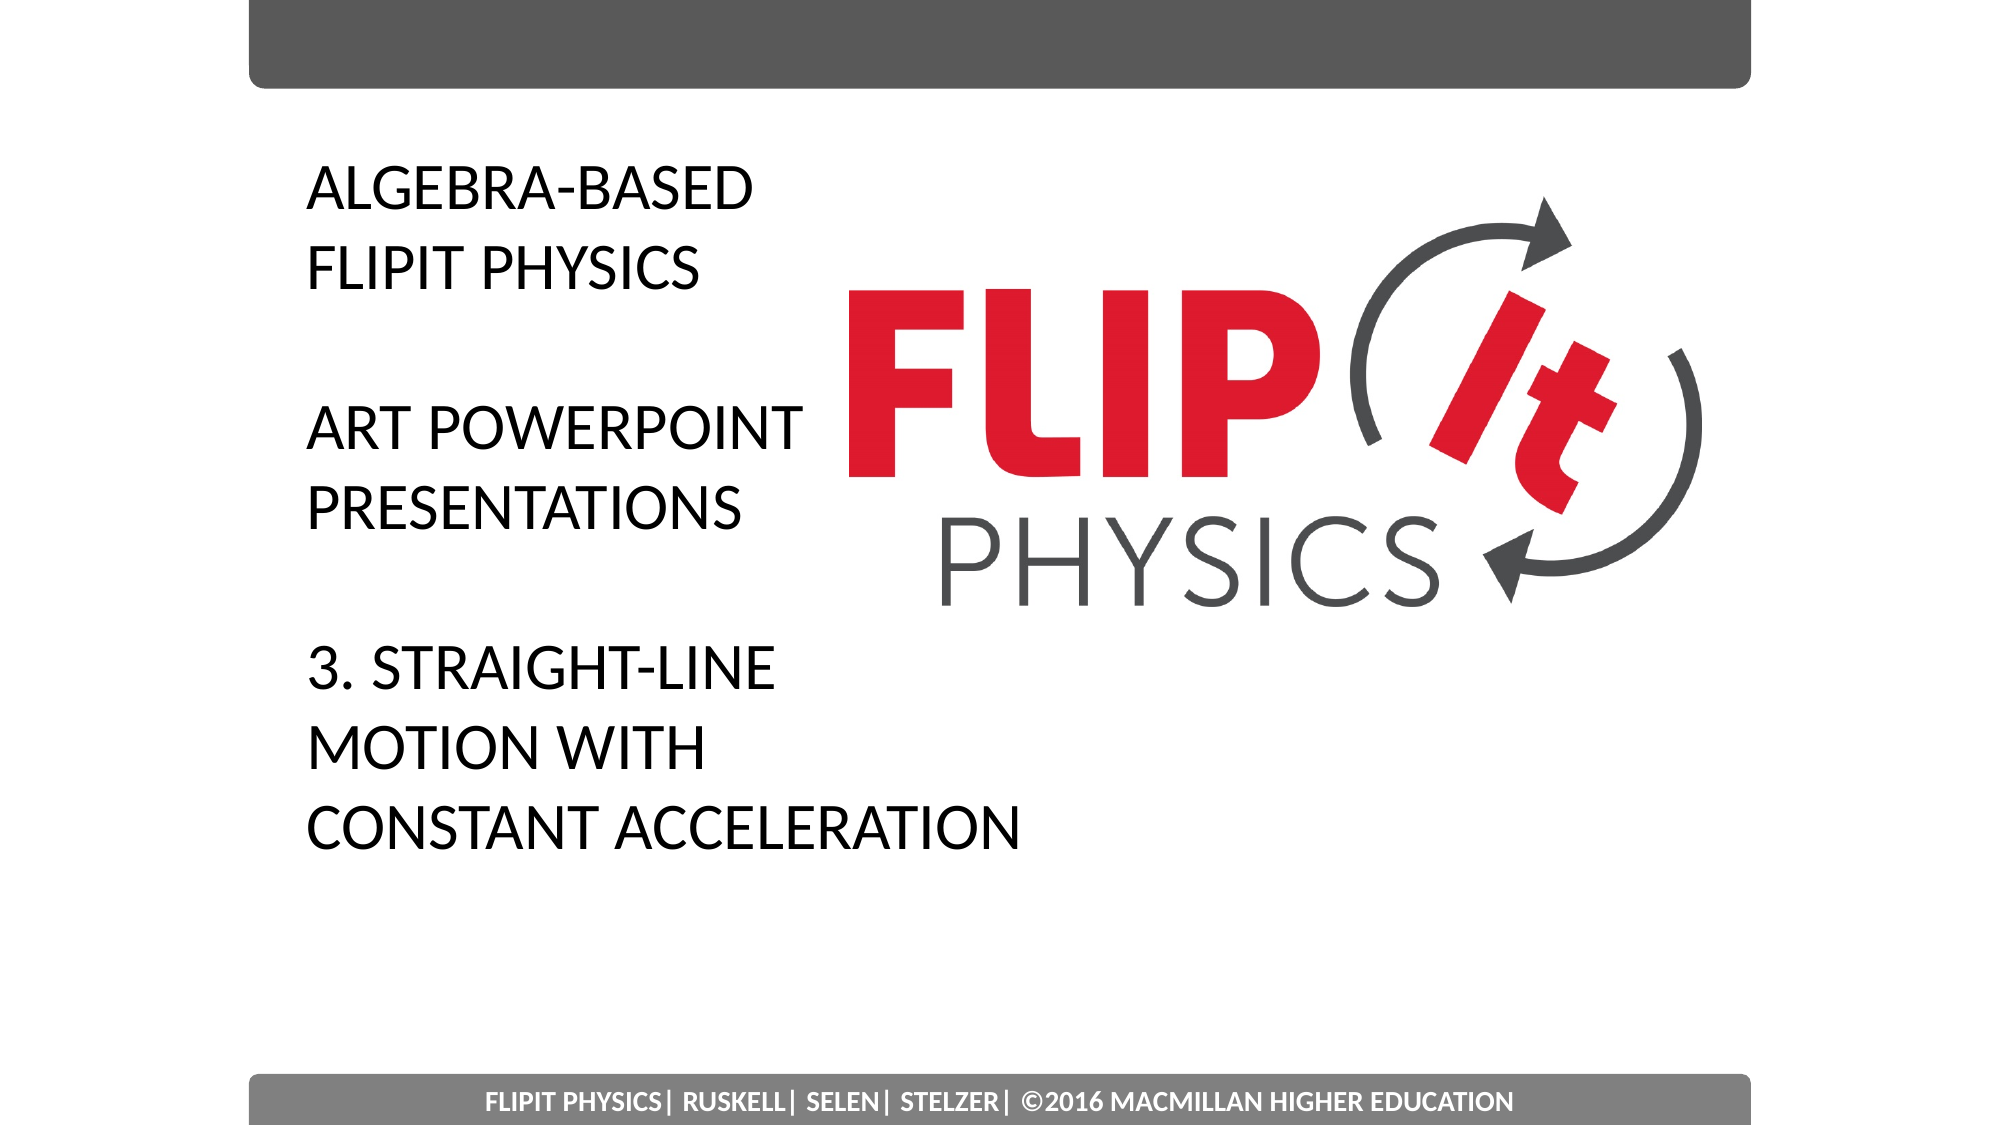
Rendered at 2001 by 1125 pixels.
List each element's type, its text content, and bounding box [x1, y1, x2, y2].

picture [849, 196, 1702, 607]
text_box ALGEBRA-BASED FLIPIT PHYSICS ART POWERPOINT PRESENTATIONS 3. STRAIGHT-LINE MOTION WITH CONSTANT ACCELERATION [291, 135, 1253, 870]
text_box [249, 1074, 1750, 1125]
text_box [248, 0, 1752, 89]
